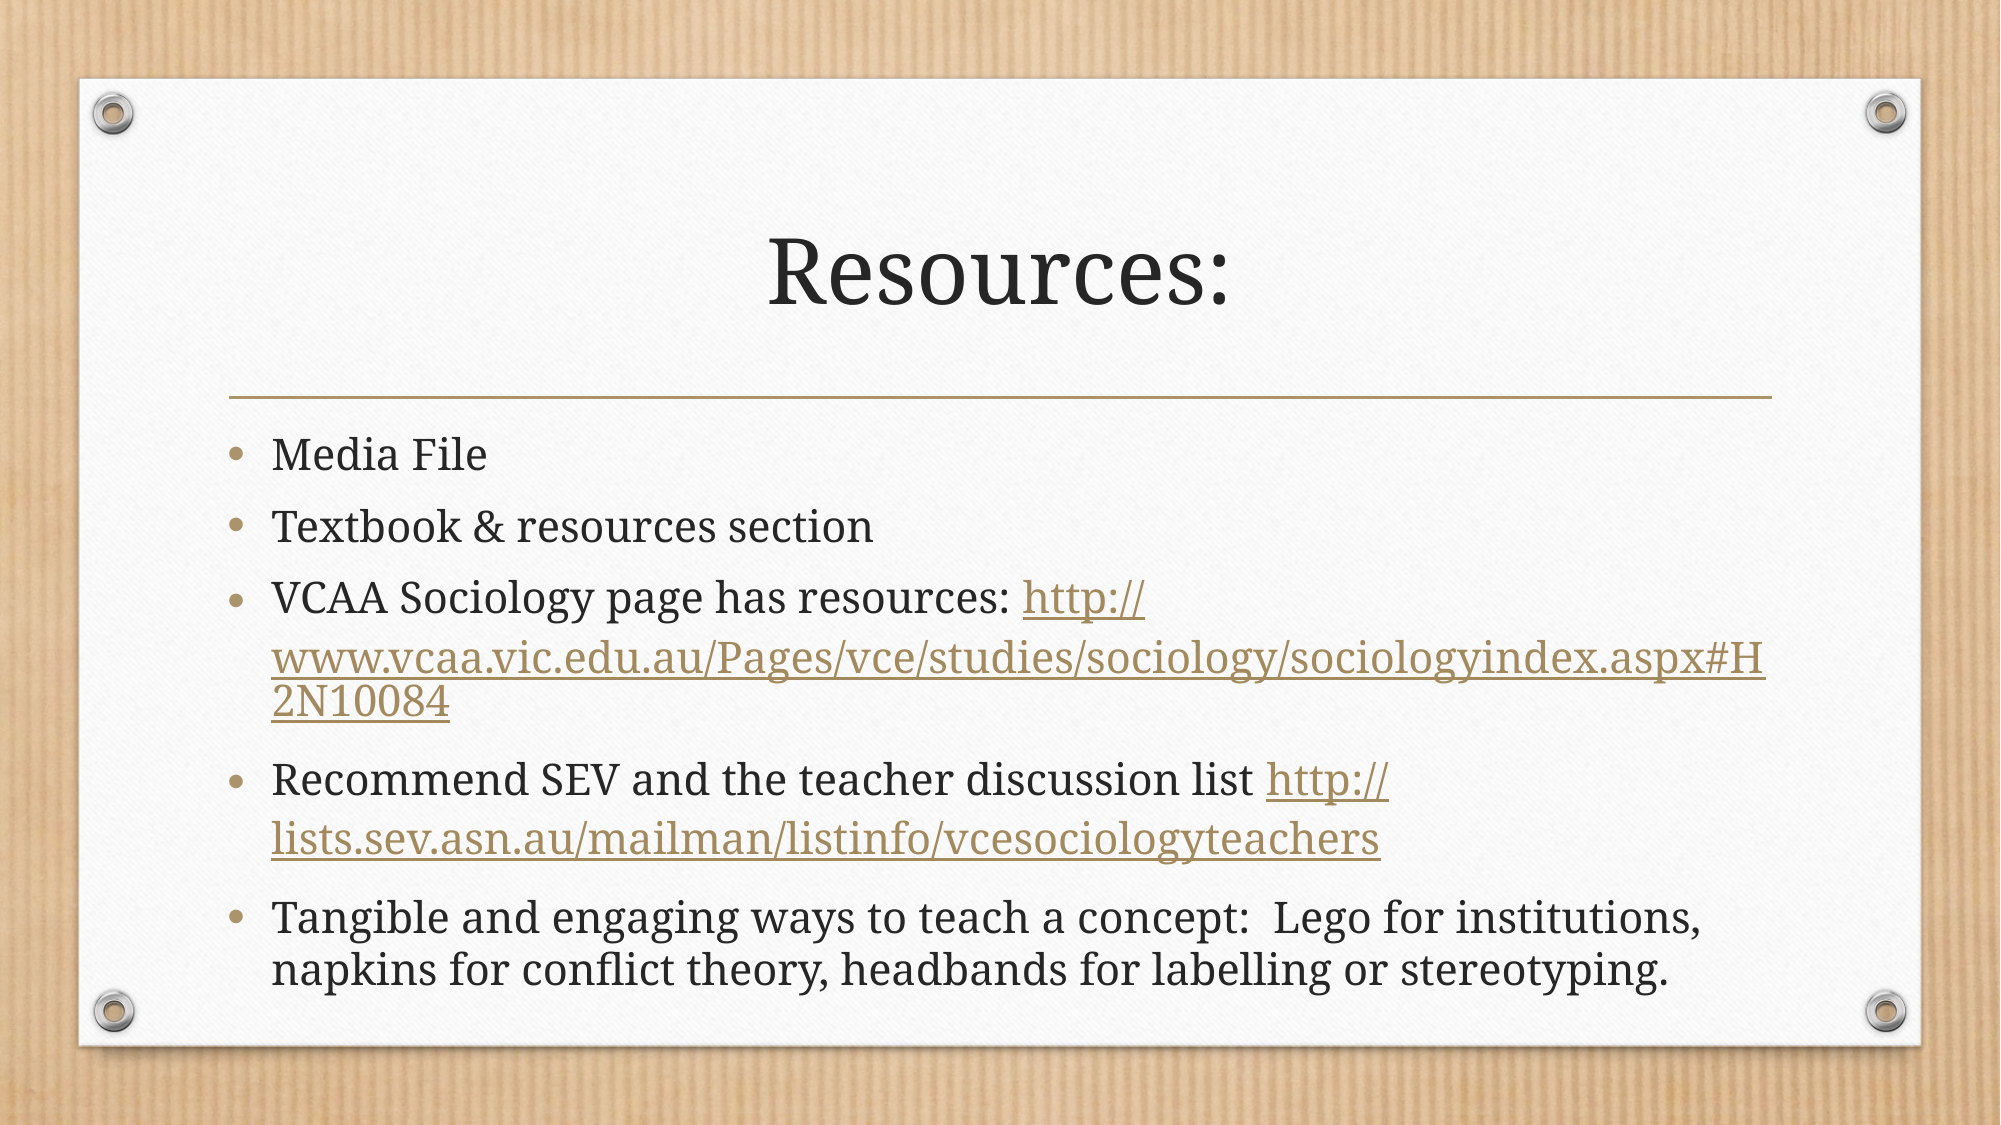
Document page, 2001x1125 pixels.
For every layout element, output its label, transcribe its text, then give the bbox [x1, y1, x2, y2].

picture [0, 0, 2001, 1125]
list Media File Textbook & resources section VCAA Sociology page has resources: http://www.vcaa.vic.edu.au/Pages/vce/studies/sociology/sociologyindex.aspx#H2N10084 Recommend SEV and the teacher discussion list http://lists.sev.asn.au/mailman/listinfo/vcesociologyteachers Tangible and engaging ways to teach a concept: Lego for institutions, napkins for conflict theory, headbands for labelling or stereotyping. [212, 419, 1788, 964]
title Resources: [212, 161, 1788, 375]
